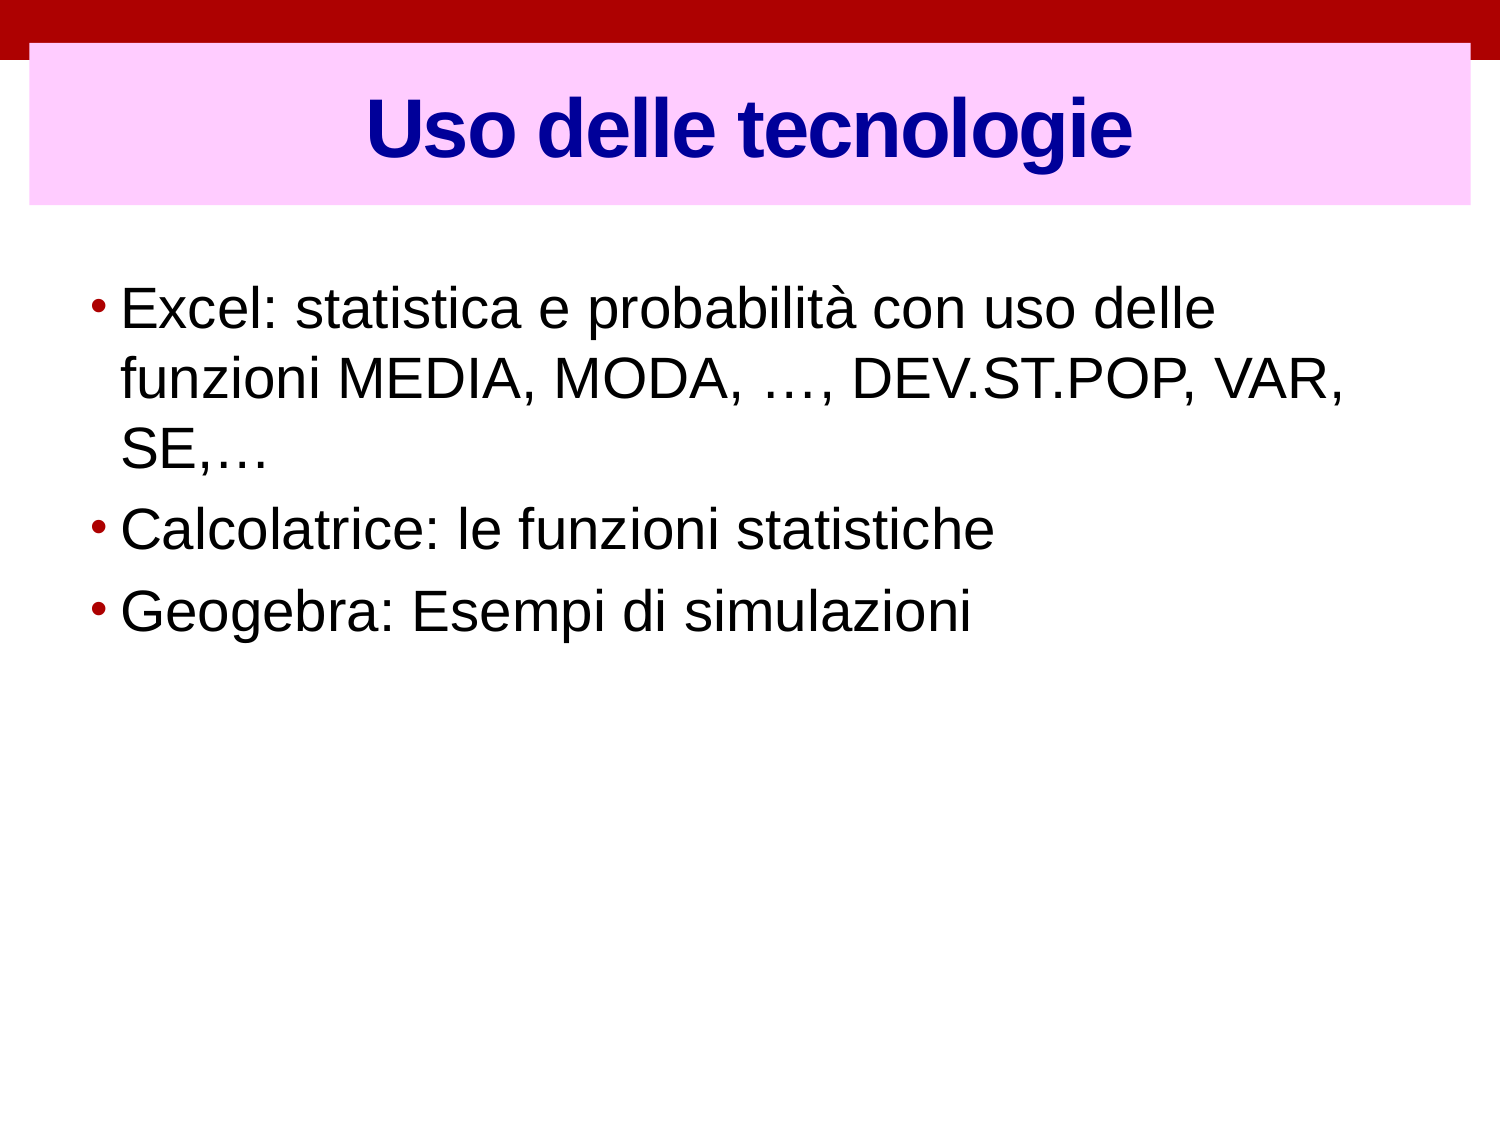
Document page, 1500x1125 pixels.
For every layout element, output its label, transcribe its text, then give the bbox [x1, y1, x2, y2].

title Uso delle tecnologie [29, 42, 1471, 206]
list Excel: statistica e probabilità con uso delle funzioni MEDIA, MODA, …, DEV.ST.POP, VAR, SE,… Calcolatrice: le funzioni statistiche Geogebra: Esempi di simulazioni [75, 262, 1425, 1063]
